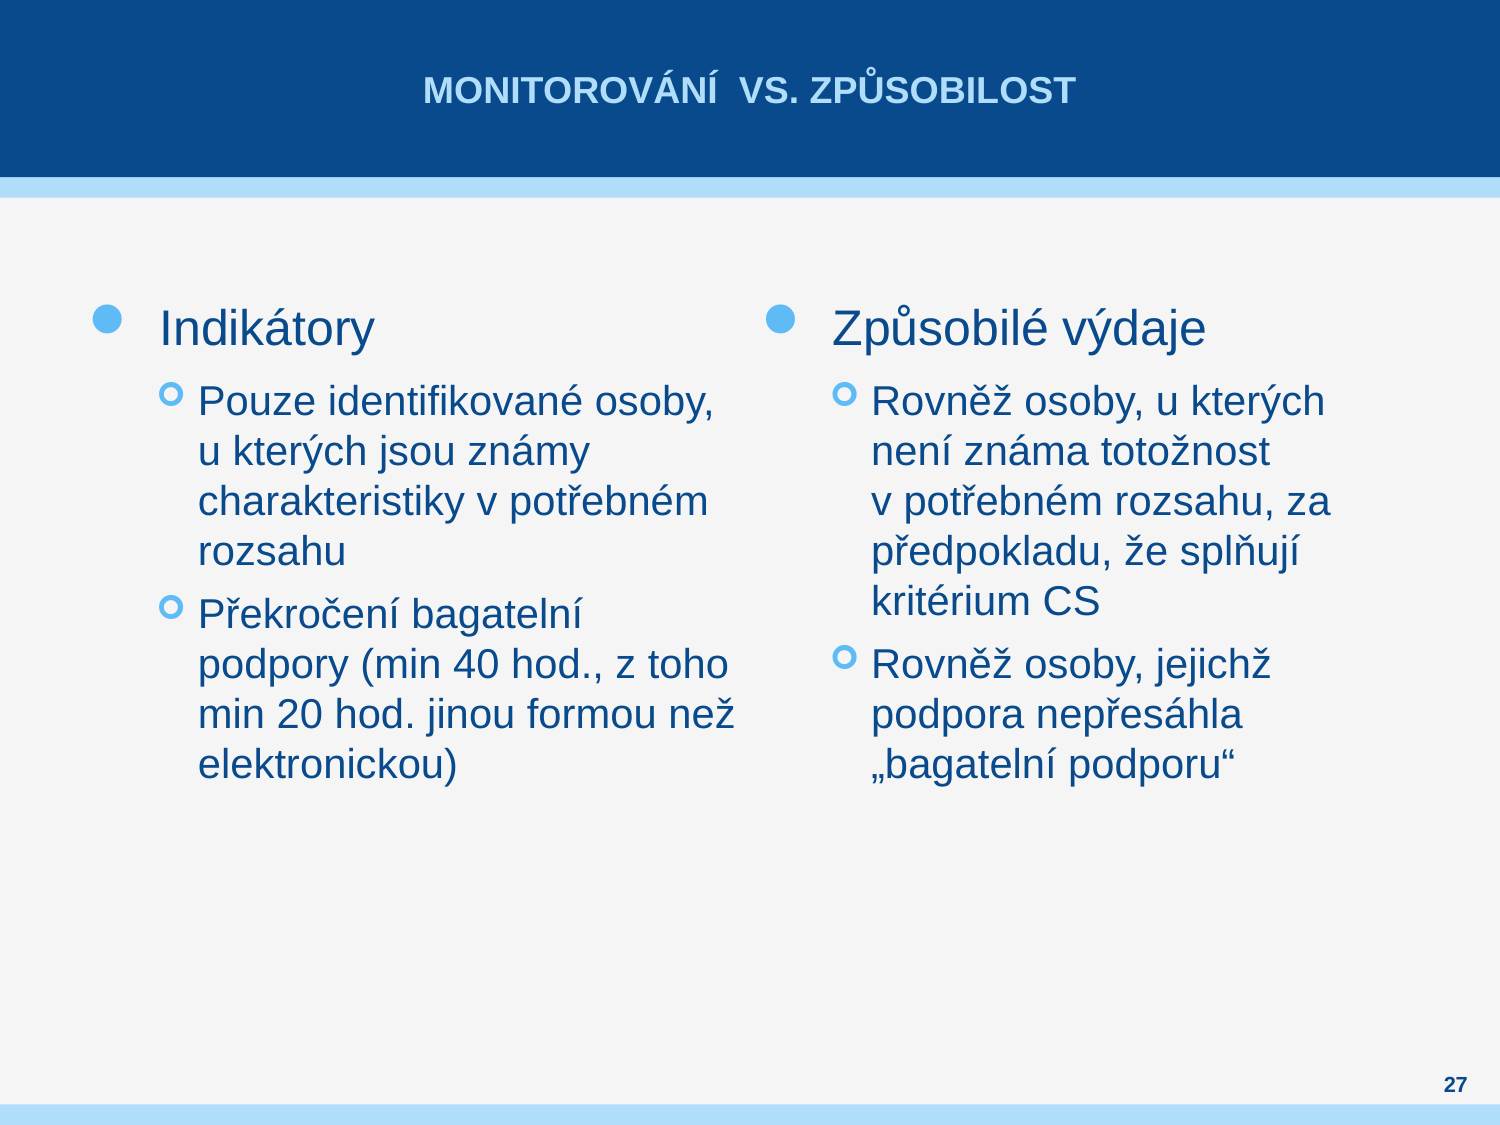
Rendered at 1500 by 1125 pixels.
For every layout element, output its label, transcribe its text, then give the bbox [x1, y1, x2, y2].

slide_number 27 [1417, 1068, 1495, 1099]
title Monitorování vs. způsobilost [59, 0, 1441, 178]
list Způsobilé výdaje Rovněž osoby, u kterých není známa totožnost v potřebném rozsahu, za předpokladu, že splňují kritérium CS Rovněž osoby, jejichž podpora nepřesáhla „bagatelní podporu“ [761, 295, 1412, 1004]
list Indikátory Pouze identifikované osoby, u kterých jsou známy charakteristiky v potřebném rozsahu Překročení bagatelní podpory (min 40 hod., z toho min 20 hod. jinou formou než elektronickou) [88, 295, 739, 1004]
